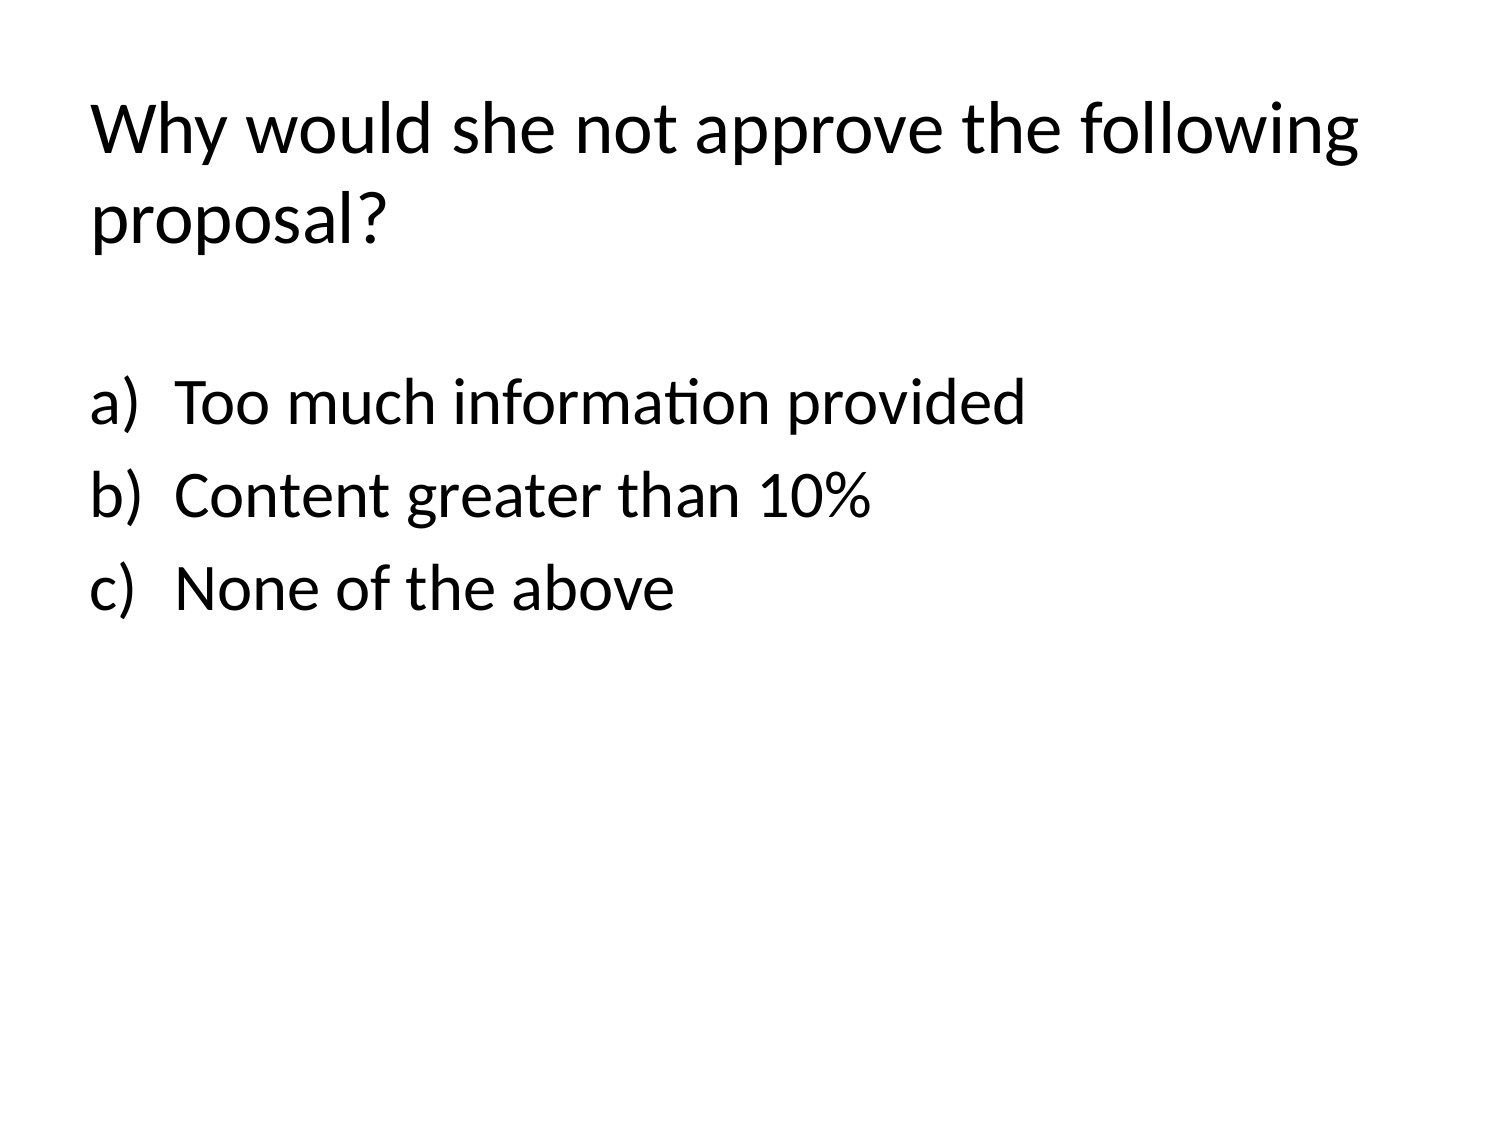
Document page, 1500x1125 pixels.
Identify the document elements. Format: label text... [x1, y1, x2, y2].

text_box Too much information provided Content greater than 10% None of the above [74, 349, 1338, 638]
title Why would she not approve the following proposal? [75, 62, 1425, 275]
